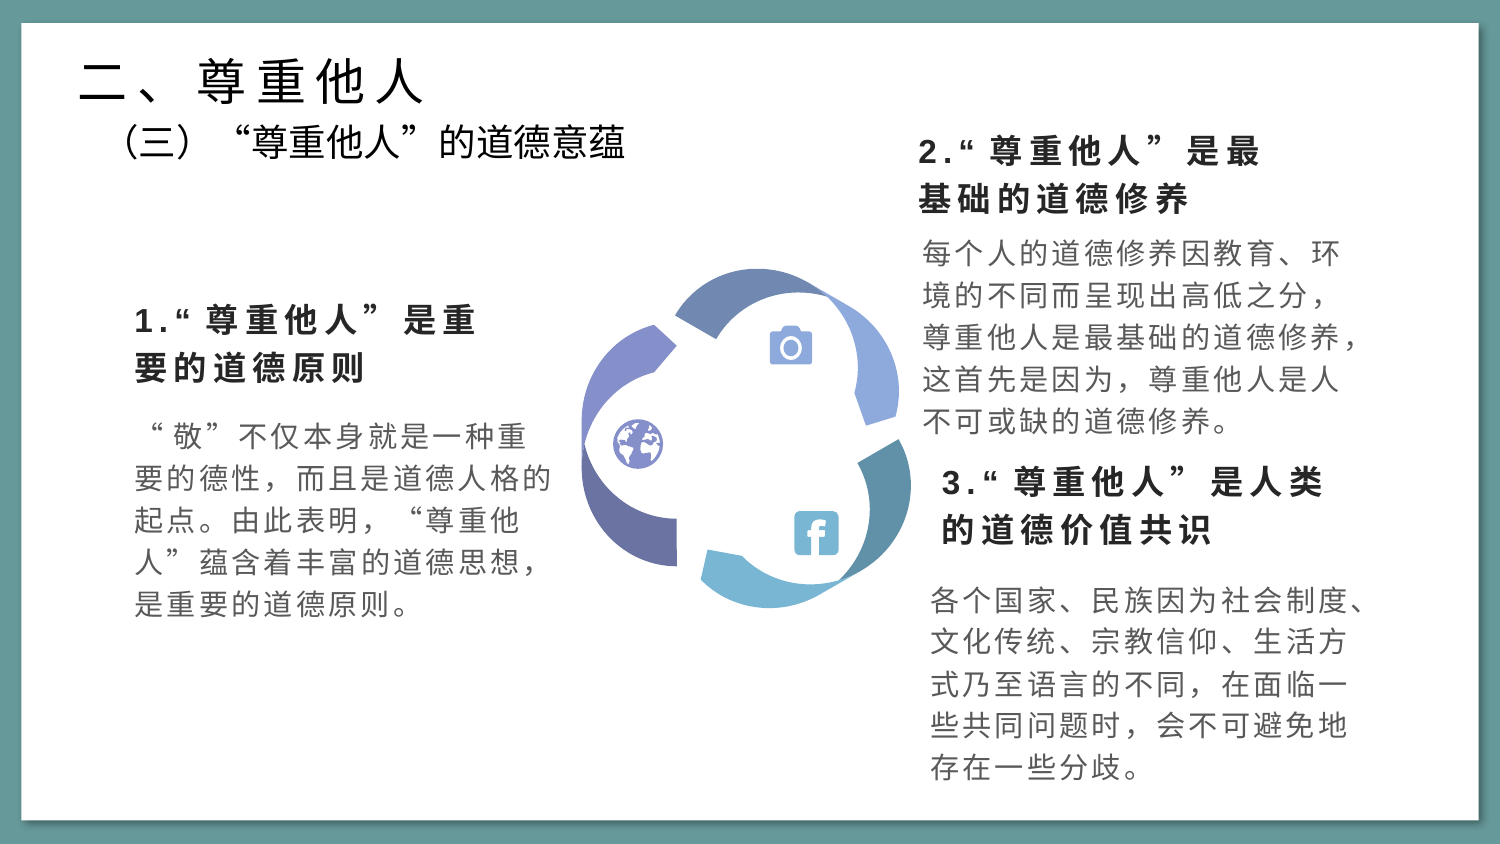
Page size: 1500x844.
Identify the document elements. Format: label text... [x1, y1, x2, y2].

text_box “敬”不仅本身就是一种重要的德性，而且是道德人格的起点。由此表明，“尊重他人”蕴含着丰富的道德思想，是重要的道德原则。 [119, 404, 572, 644]
text_box [613, 419, 664, 469]
text_box （三）“尊重他人”的道德意蕴 [86, 111, 642, 172]
text_box [794, 511, 839, 556]
text_box 2.“尊重他人”是最基础的道德修养 [903, 114, 1299, 249]
text_box [675, 268, 899, 426]
text_box [581, 324, 677, 567]
text_box 各个国家、民族因为社会制度、文化传统、宗教信仰、生活方式乃至语言的不同，在面临一些共同问题时，会不可避免地存在一些分歧。 [915, 567, 1381, 802]
text_box 二、尊重他人 [64, 43, 830, 117]
text_box 每个人的道德修养因教育、环境的不同而呈现出高低之分，尊重他人是最基础的道德修养，这首先是因为，尊重他人是人不可或缺的道德修养。 [907, 220, 1381, 439]
text_box [769, 325, 813, 365]
text_box [700, 439, 911, 609]
text_box 1.“尊重他人”是重要的道德原则 [119, 284, 515, 405]
text_box 3.“尊重他人”是人类的道德价值共识 [927, 445, 1366, 556]
